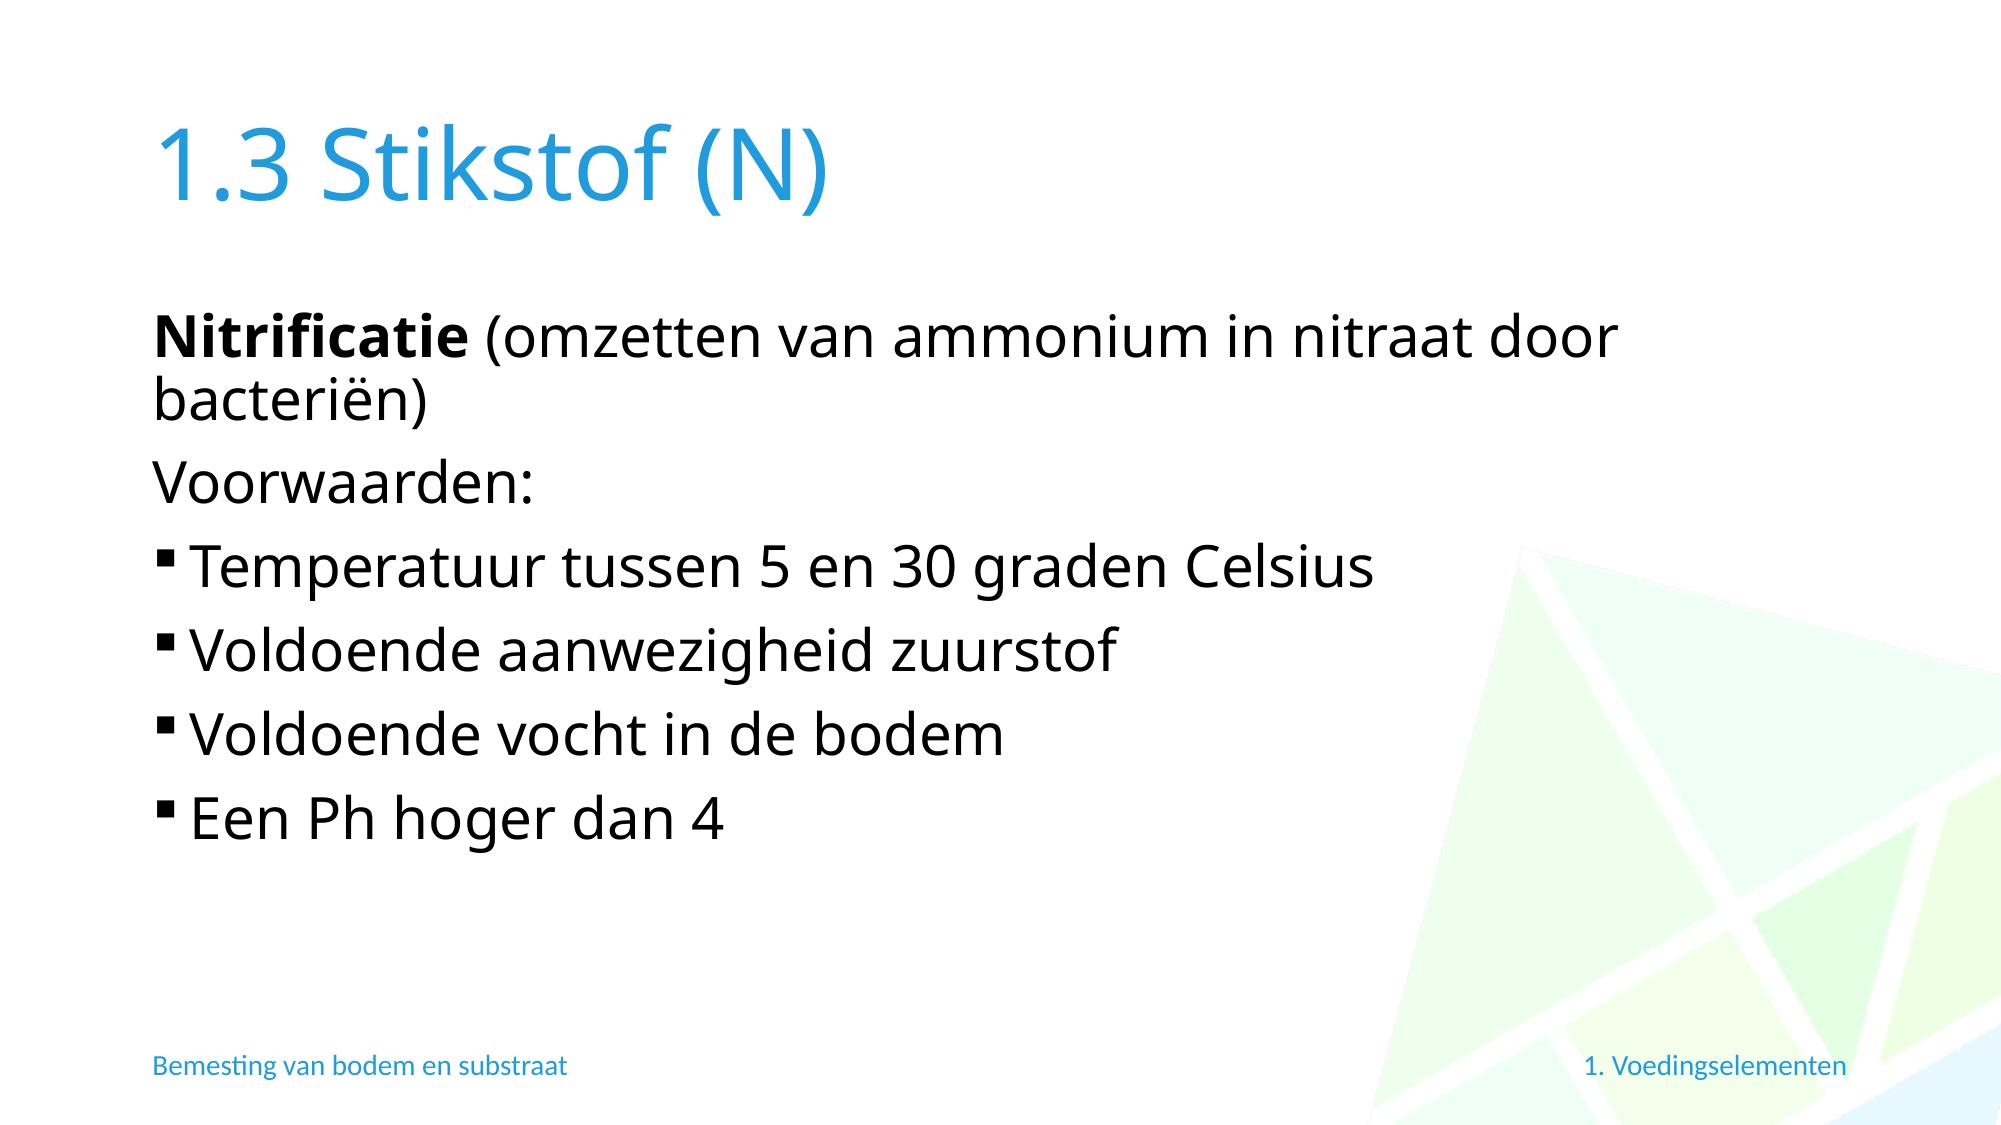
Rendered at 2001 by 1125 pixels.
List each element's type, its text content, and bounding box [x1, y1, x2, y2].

title 1.3 Stikstof (N) [137, 59, 1863, 278]
list Bemesting van bodem en substraat [137, 1042, 588, 1103]
list Nitrificatie (omzetten van ammonium in nitraat door bacteriën) Voorwaarden: Temperatuur tussen 5 en 30 graden Celsius Voldoende aanwezigheid zuurstof Voldoende vocht in de bodem Een Ph hoger dan 4 [137, 299, 1863, 1014]
list 1. Voedingselementen [1412, 1042, 1863, 1103]
